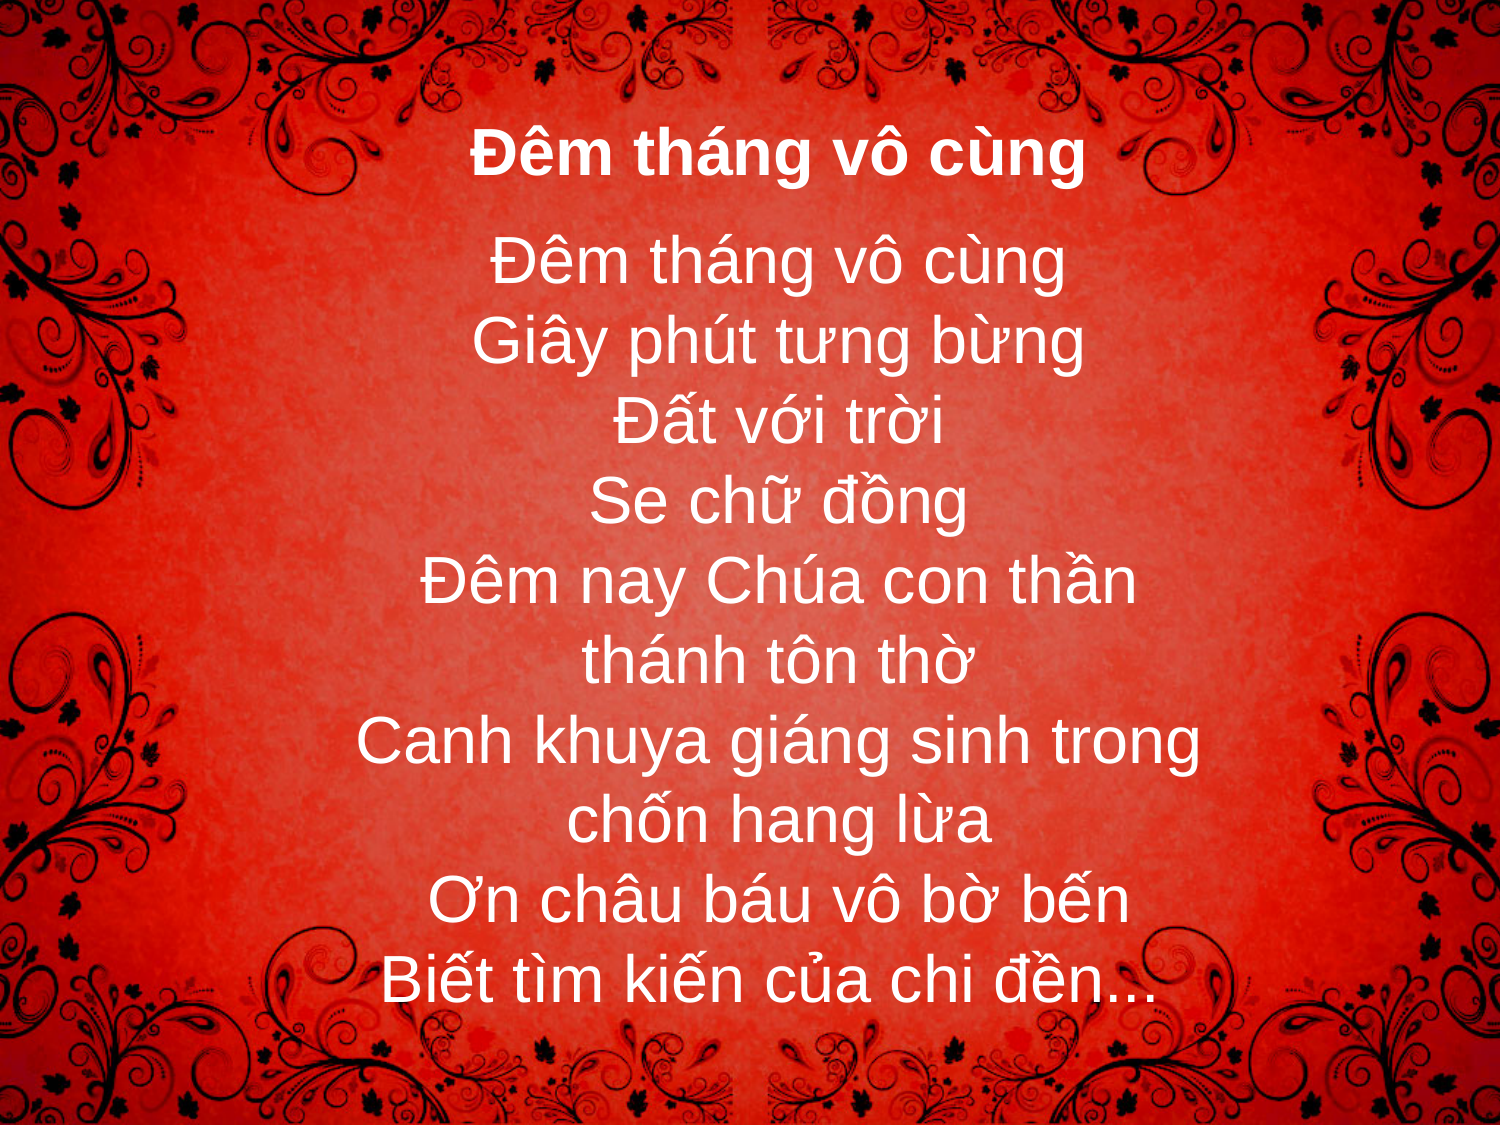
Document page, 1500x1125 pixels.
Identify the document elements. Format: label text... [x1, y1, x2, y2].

picture [0, 0, 1500, 1125]
text_box Đêm tháng vô cùng Đêm tháng vô cùng Giây phút tưng bừng Đất với trời Se chữ đồng Đêm nay Chúa con thần thánh tôn thờ Canh khuya giáng sinh trong chốn hang lừa Ơn châu báu vô bờ bến Biết tìm kiến của chi đền... [336, 101, 1223, 1024]
